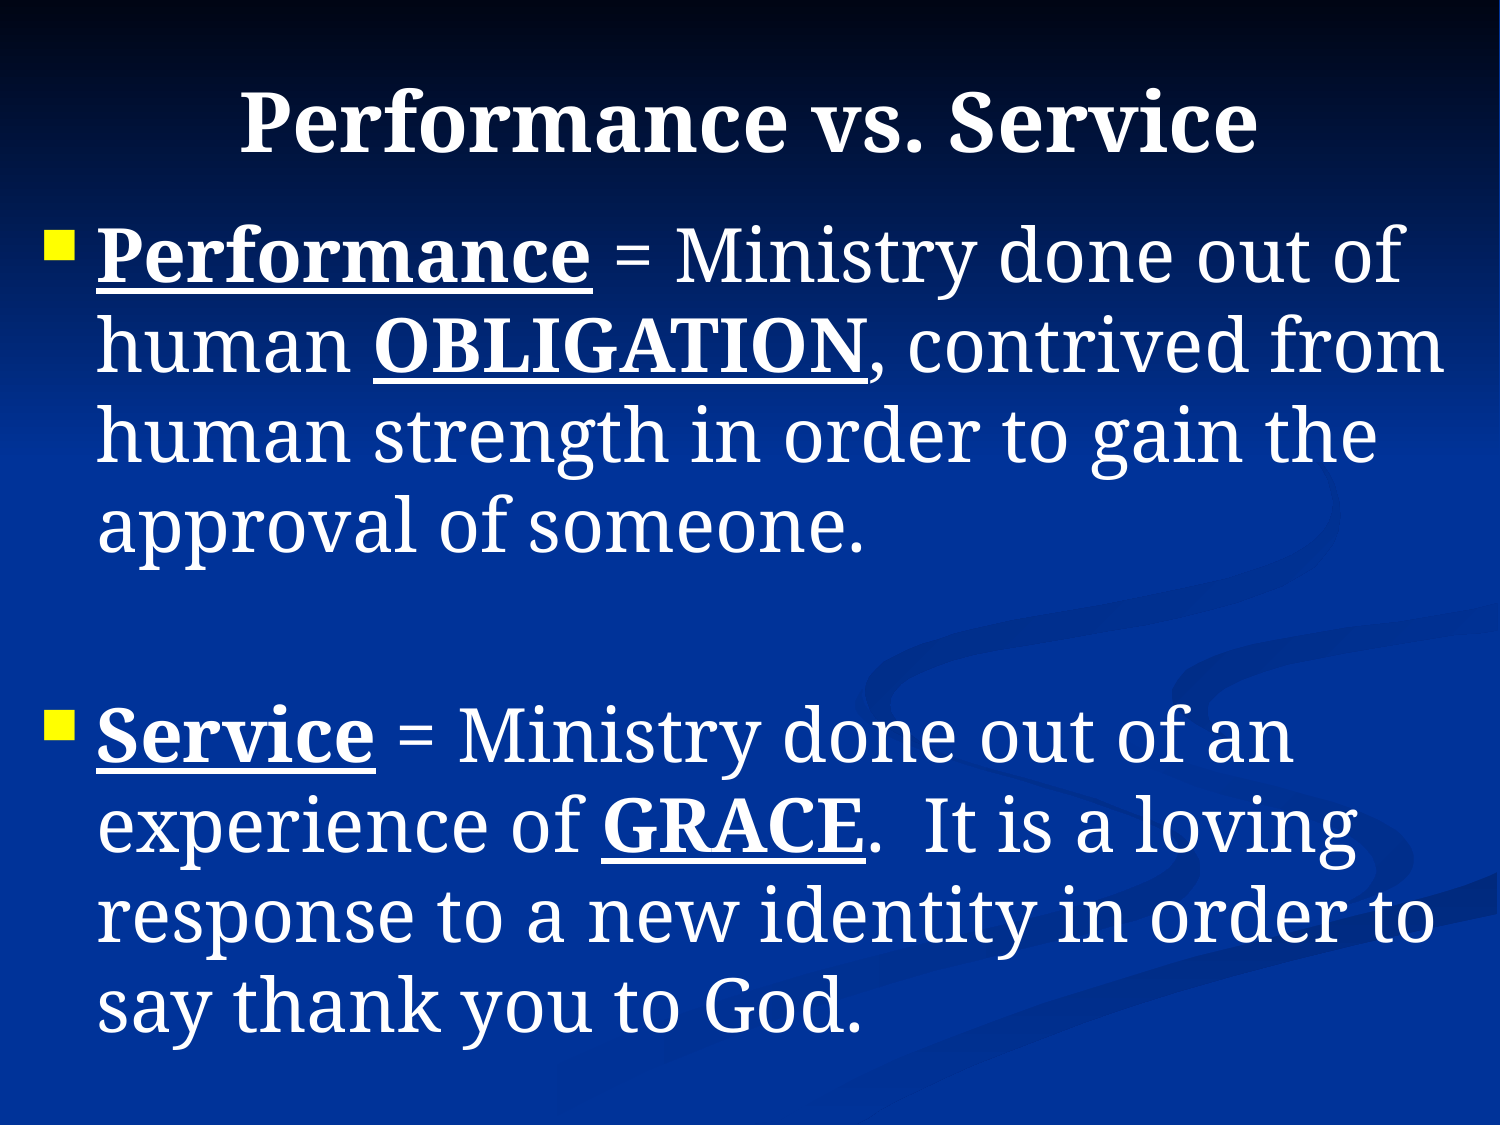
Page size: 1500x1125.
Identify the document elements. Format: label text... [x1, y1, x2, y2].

list Performance = Ministry done out of human OBLIGATION, contrived from human strength in order to gain the approval of someone. Service = Ministry done out of an experience of GRACE. It is a loving response to a new identity in order to say thank you to God. [24, 199, 1476, 876]
title Performance vs. Service [24, 0, 1476, 199]
